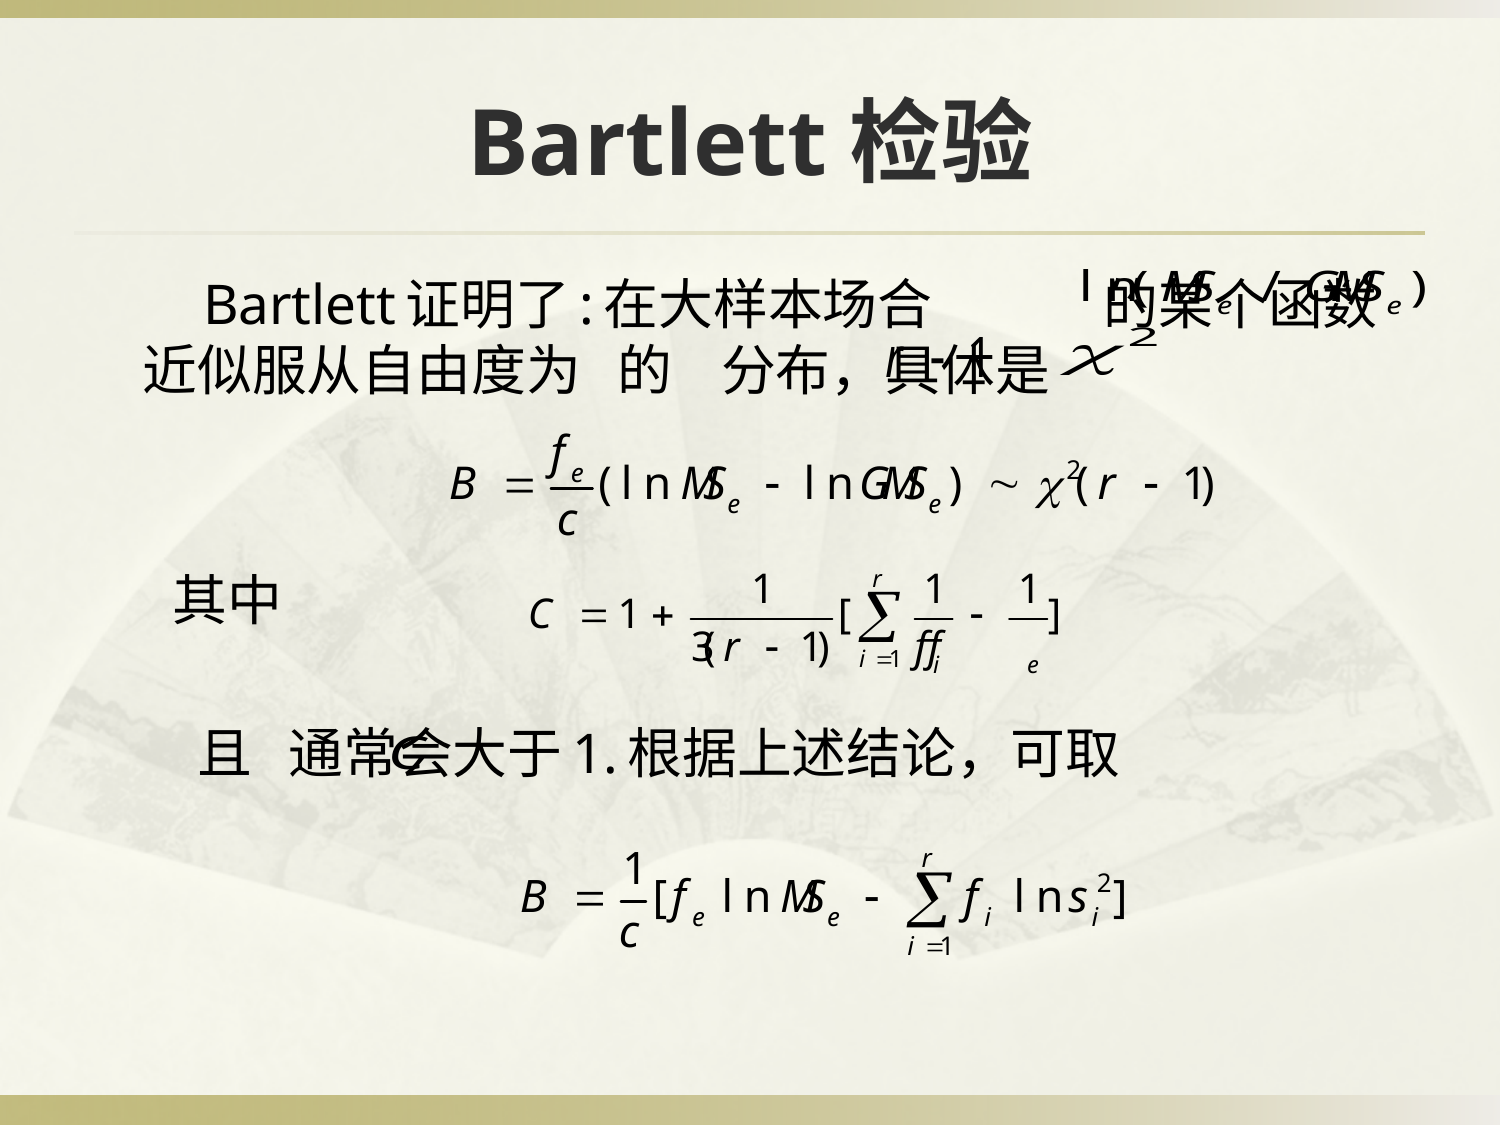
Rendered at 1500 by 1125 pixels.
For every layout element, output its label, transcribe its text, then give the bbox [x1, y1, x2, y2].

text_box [1044, 313, 1176, 386]
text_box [442, 420, 1223, 546]
title Bartlett检验 [75, 45, 1425, 233]
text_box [1074, 254, 1436, 323]
list Bartlett证明了:在大样本场合 的某个函数近似服从自由度为 的 分布，具体是 其中 且 通常会大于1.根据上述结论，可取 [75, 262, 1425, 1032]
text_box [879, 325, 996, 388]
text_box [383, 727, 443, 778]
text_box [525, 556, 1070, 685]
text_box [513, 833, 1136, 966]
